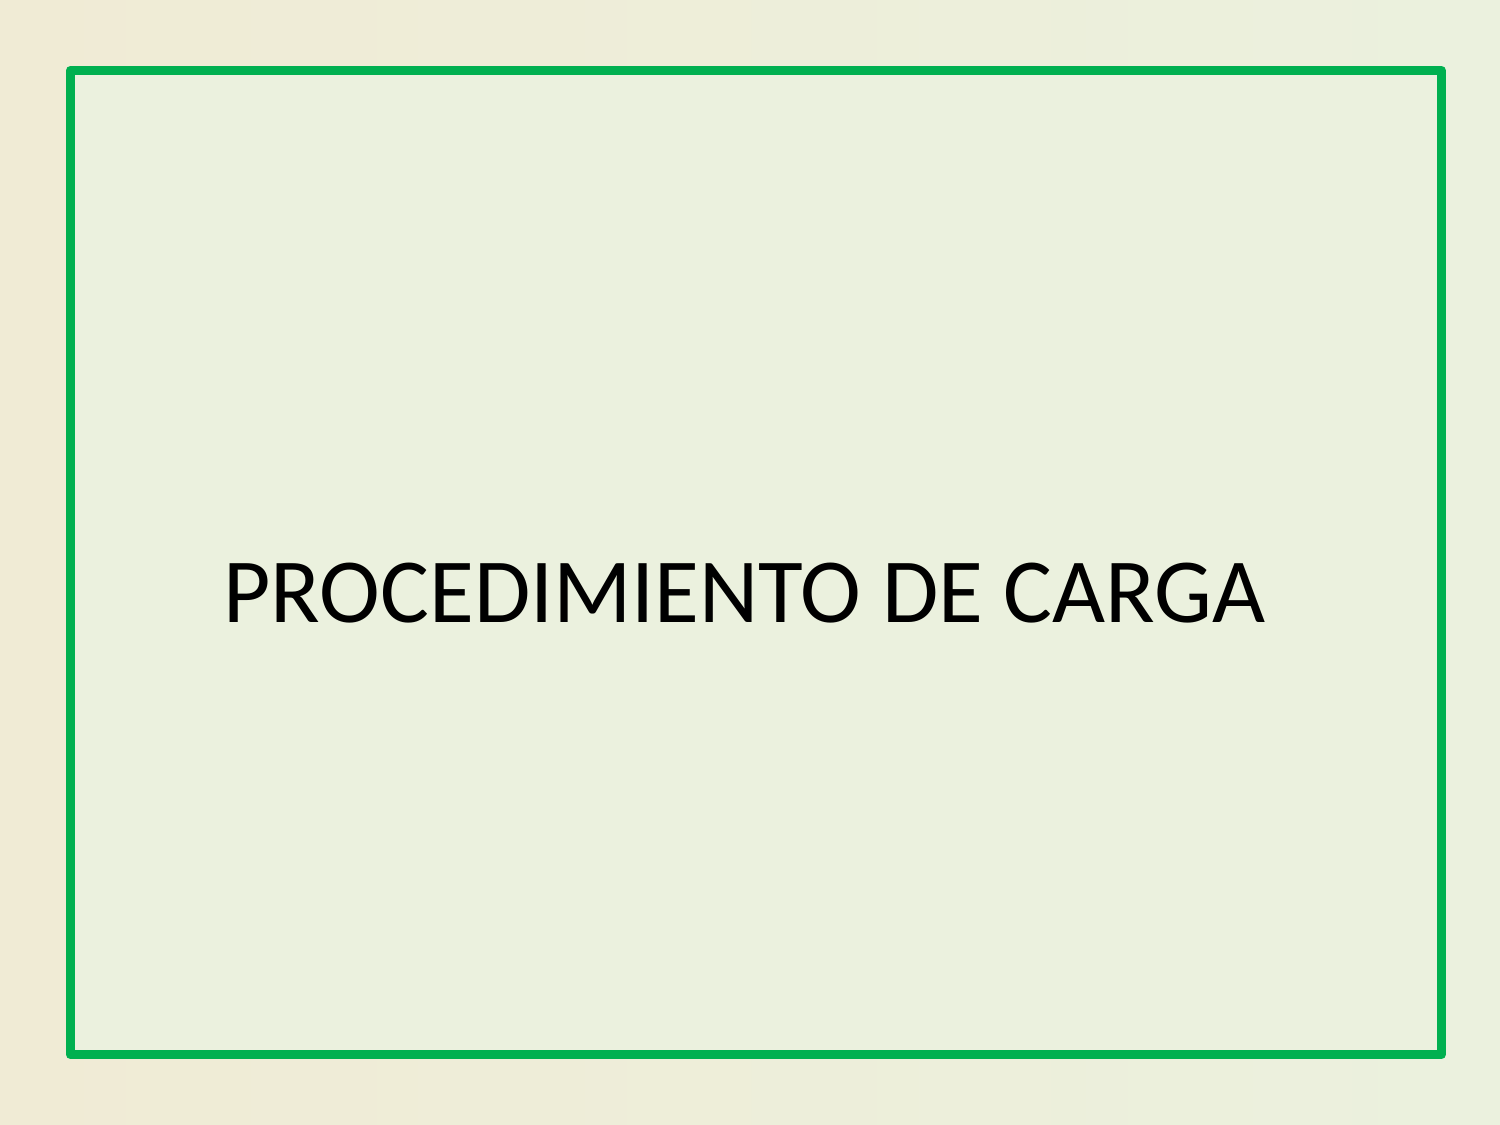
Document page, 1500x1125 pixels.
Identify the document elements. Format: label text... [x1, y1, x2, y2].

title PROCEDIMIENTO DE CARGA [70, 492, 1421, 680]
text_box [68, 68, 1443, 1057]
